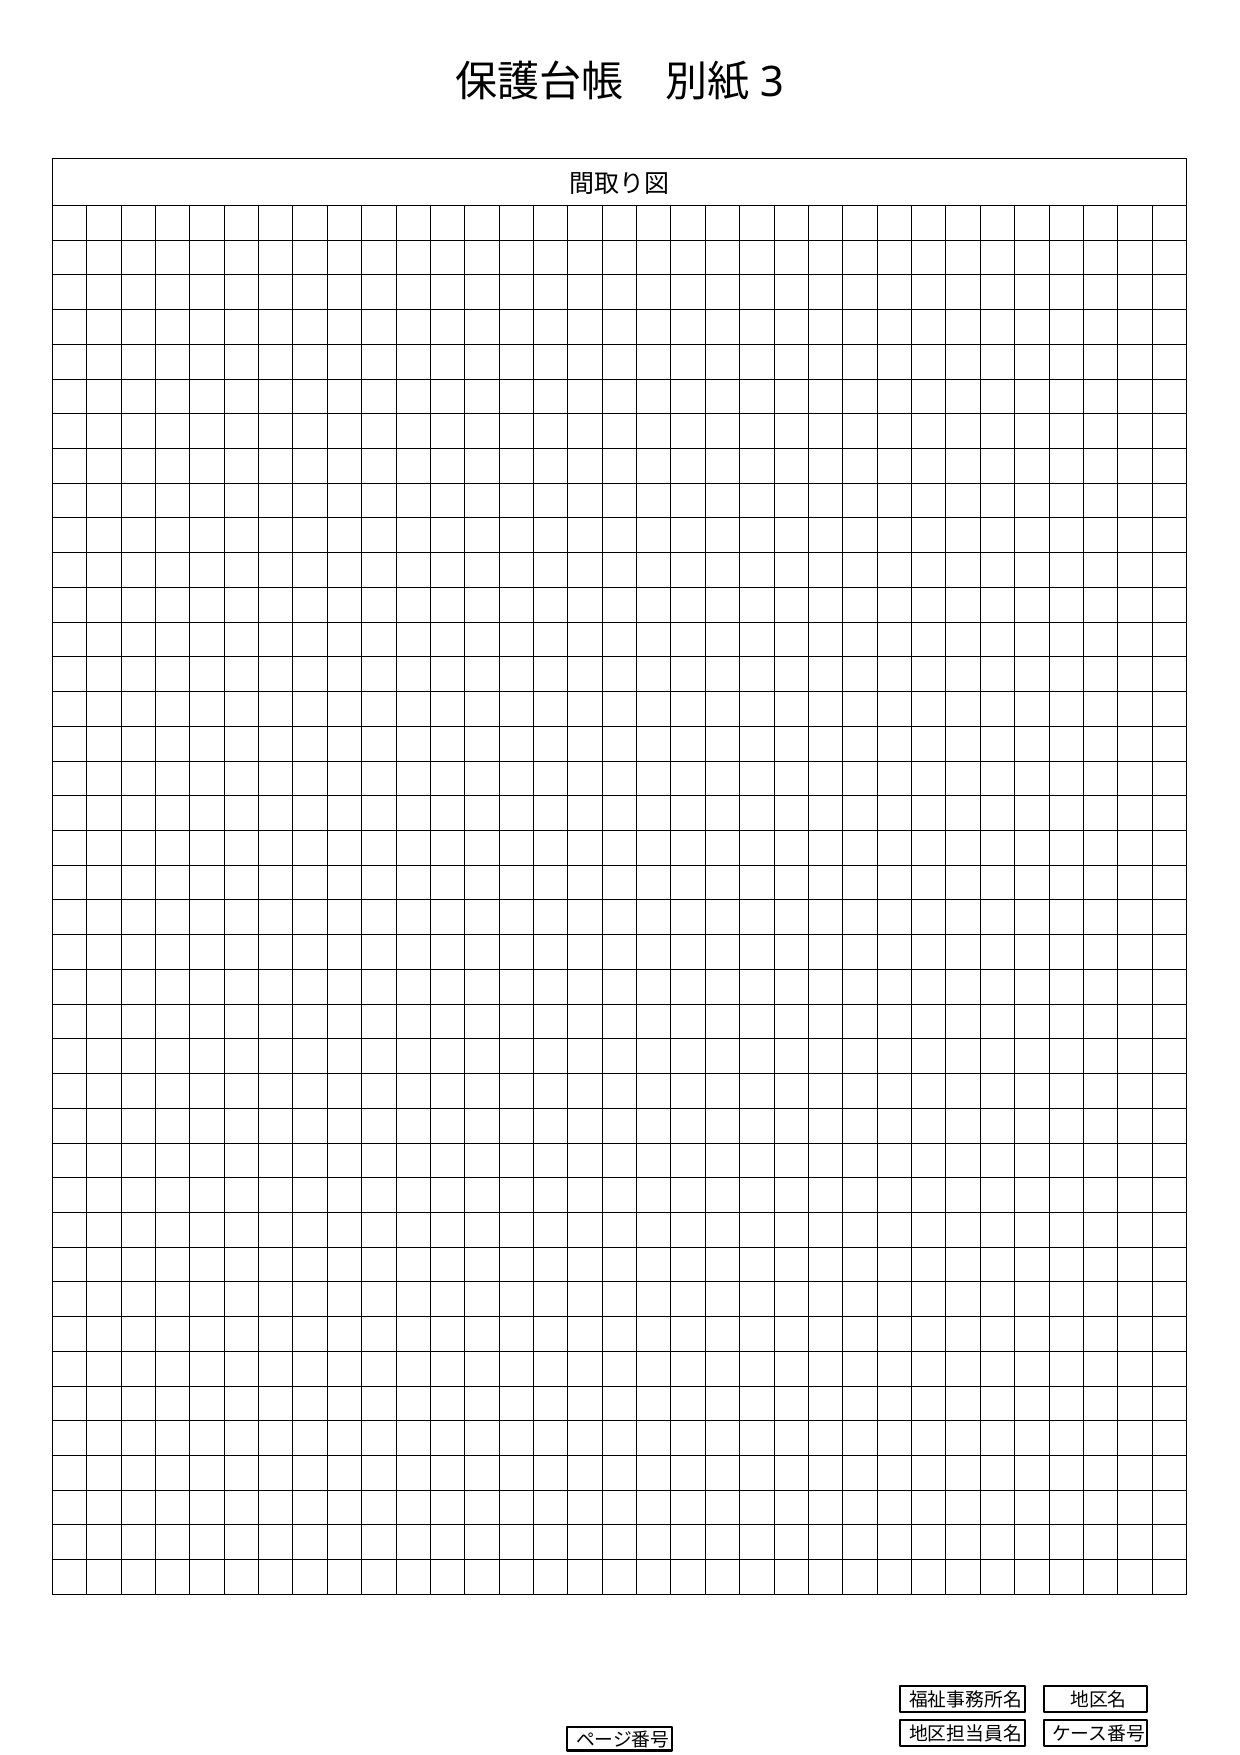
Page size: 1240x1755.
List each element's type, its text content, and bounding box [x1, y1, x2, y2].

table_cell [431, 1560, 464, 1594]
table_cell [225, 762, 258, 795]
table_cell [431, 935, 464, 969]
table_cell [603, 970, 636, 1004]
table_cell [293, 692, 327, 726]
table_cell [87, 1213, 121, 1247]
table_cell [1015, 518, 1049, 552]
table_cell [706, 345, 739, 379]
table_cell [878, 414, 911, 448]
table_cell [568, 1456, 602, 1490]
table_cell [946, 657, 980, 691]
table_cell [1015, 1213, 1049, 1247]
table_cell [1015, 588, 1049, 622]
table_cell [637, 275, 670, 309]
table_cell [809, 1421, 842, 1455]
table_cell [1050, 484, 1083, 517]
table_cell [1084, 1248, 1117, 1281]
table_cell [568, 275, 602, 309]
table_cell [190, 970, 224, 1004]
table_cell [637, 970, 670, 1004]
table_cell [706, 796, 739, 830]
table_cell [775, 553, 808, 587]
table_cell [946, 275, 980, 309]
table_cell [981, 657, 1014, 691]
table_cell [259, 1317, 292, 1351]
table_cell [259, 1456, 292, 1490]
table_cell [87, 762, 121, 795]
table_cell [1084, 588, 1117, 622]
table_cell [293, 1039, 327, 1073]
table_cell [122, 1074, 155, 1108]
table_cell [362, 1178, 396, 1212]
table_cell [53, 553, 86, 587]
table_cell [122, 484, 155, 517]
table_cell [603, 380, 636, 413]
table_cell [534, 449, 567, 483]
table_cell [946, 623, 980, 656]
table_cell [637, 692, 670, 726]
table_cell [87, 588, 121, 622]
table_cell [465, 206, 499, 240]
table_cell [534, 1491, 567, 1524]
table_cell [465, 692, 499, 726]
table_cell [328, 1525, 361, 1559]
table_cell [809, 241, 842, 274]
table_cell [568, 310, 602, 344]
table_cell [1153, 1005, 1186, 1038]
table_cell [843, 1144, 877, 1177]
table_cell [1084, 275, 1117, 309]
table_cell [259, 1213, 292, 1247]
table_cell [53, 727, 86, 761]
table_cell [637, 1387, 670, 1420]
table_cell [225, 1144, 258, 1177]
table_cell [431, 1005, 464, 1038]
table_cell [156, 1456, 189, 1490]
table_cell [637, 380, 670, 413]
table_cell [122, 1456, 155, 1490]
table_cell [1118, 831, 1152, 865]
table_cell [328, 1352, 361, 1386]
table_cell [981, 1039, 1014, 1073]
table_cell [1153, 1387, 1186, 1420]
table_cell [775, 866, 808, 899]
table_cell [843, 1456, 877, 1490]
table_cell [259, 1144, 292, 1177]
table_cell [671, 484, 705, 517]
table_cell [603, 1144, 636, 1177]
table_cell [362, 310, 396, 344]
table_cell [740, 1317, 774, 1351]
table_cell [431, 414, 464, 448]
table_cell [775, 484, 808, 517]
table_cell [1153, 1525, 1186, 1559]
table_cell [465, 518, 499, 552]
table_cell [397, 1387, 430, 1420]
table_cell [156, 414, 189, 448]
table_cell [1153, 414, 1186, 448]
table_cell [1050, 866, 1083, 899]
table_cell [122, 866, 155, 899]
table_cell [706, 1109, 739, 1143]
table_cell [534, 1387, 567, 1420]
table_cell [740, 1421, 774, 1455]
table_cell [981, 762, 1014, 795]
table_cell [568, 345, 602, 379]
table_cell [775, 345, 808, 379]
table_cell [706, 241, 739, 274]
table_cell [397, 1005, 430, 1038]
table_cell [775, 970, 808, 1004]
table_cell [775, 1317, 808, 1351]
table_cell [1050, 831, 1083, 865]
table_cell [912, 831, 945, 865]
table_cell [534, 1178, 567, 1212]
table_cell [534, 1039, 567, 1073]
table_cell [809, 900, 842, 934]
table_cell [156, 1109, 189, 1143]
table_cell [740, 414, 774, 448]
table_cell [740, 1039, 774, 1073]
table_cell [397, 1456, 430, 1490]
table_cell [1015, 1317, 1049, 1351]
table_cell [465, 1039, 499, 1073]
table_cell [293, 762, 327, 795]
table_cell [53, 449, 86, 483]
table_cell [534, 1282, 567, 1316]
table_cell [603, 1282, 636, 1316]
table_cell [431, 518, 464, 552]
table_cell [568, 935, 602, 969]
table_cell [1153, 1248, 1186, 1281]
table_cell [568, 1178, 602, 1212]
table_cell [534, 692, 567, 726]
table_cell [637, 1248, 670, 1281]
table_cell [809, 1491, 842, 1524]
table_cell [362, 553, 396, 587]
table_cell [1118, 1352, 1152, 1386]
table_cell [293, 1074, 327, 1108]
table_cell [431, 1456, 464, 1490]
table_cell [1118, 310, 1152, 344]
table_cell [1118, 1005, 1152, 1038]
table_cell [843, 588, 877, 622]
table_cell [775, 900, 808, 934]
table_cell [706, 1282, 739, 1316]
table_cell [1050, 310, 1083, 344]
table_cell [362, 692, 396, 726]
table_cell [259, 1352, 292, 1386]
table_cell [568, 1005, 602, 1038]
table_cell [878, 692, 911, 726]
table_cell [946, 1491, 980, 1524]
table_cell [190, 1005, 224, 1038]
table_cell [465, 1525, 499, 1559]
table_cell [809, 1178, 842, 1212]
table_cell [53, 241, 86, 274]
table_cell [87, 380, 121, 413]
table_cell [603, 1525, 636, 1559]
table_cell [1084, 1178, 1117, 1212]
table_cell [671, 310, 705, 344]
table_cell [1050, 796, 1083, 830]
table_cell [53, 1039, 86, 1073]
table_cell [362, 380, 396, 413]
table_cell [431, 241, 464, 274]
table_cell [740, 310, 774, 344]
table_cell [465, 1282, 499, 1316]
table_cell [1153, 345, 1186, 379]
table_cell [1084, 1144, 1117, 1177]
table_cell [156, 241, 189, 274]
table_cell [397, 380, 430, 413]
table_cell [775, 206, 808, 240]
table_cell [843, 970, 877, 1004]
table_cell [259, 310, 292, 344]
table_cell [431, 345, 464, 379]
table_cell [1084, 1421, 1117, 1455]
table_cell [431, 1491, 464, 1524]
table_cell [465, 1005, 499, 1038]
table_cell [637, 657, 670, 691]
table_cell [431, 1074, 464, 1108]
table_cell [637, 1005, 670, 1038]
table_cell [534, 1109, 567, 1143]
table_cell [912, 727, 945, 761]
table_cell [740, 1525, 774, 1559]
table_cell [809, 1282, 842, 1316]
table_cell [568, 1560, 602, 1594]
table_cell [1050, 1039, 1083, 1073]
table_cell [568, 900, 602, 934]
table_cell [568, 1421, 602, 1455]
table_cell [946, 1282, 980, 1316]
table_cell [190, 518, 224, 552]
table_cell [568, 692, 602, 726]
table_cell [225, 970, 258, 1004]
table_cell [500, 518, 533, 552]
table_cell [259, 762, 292, 795]
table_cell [362, 1525, 396, 1559]
table_cell [1015, 380, 1049, 413]
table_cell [293, 970, 327, 1004]
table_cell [156, 1421, 189, 1455]
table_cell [122, 1317, 155, 1351]
table_cell [122, 275, 155, 309]
table_cell [293, 588, 327, 622]
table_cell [740, 1387, 774, 1420]
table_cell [1153, 1456, 1186, 1490]
table_cell [671, 206, 705, 240]
table_cell [500, 588, 533, 622]
table_cell [1050, 380, 1083, 413]
table_cell [637, 553, 670, 587]
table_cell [397, 1525, 430, 1559]
table_cell [225, 623, 258, 656]
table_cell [362, 1109, 396, 1143]
table_cell [740, 345, 774, 379]
table_cell [912, 275, 945, 309]
table_cell [740, 553, 774, 587]
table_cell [809, 1213, 842, 1247]
table_cell [603, 762, 636, 795]
table_cell [397, 692, 430, 726]
table_cell [293, 657, 327, 691]
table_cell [87, 1560, 121, 1594]
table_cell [878, 866, 911, 899]
table_cell [328, 275, 361, 309]
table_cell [225, 1317, 258, 1351]
table_cell [259, 796, 292, 830]
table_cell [190, 1525, 224, 1559]
table_cell [809, 692, 842, 726]
table_cell [156, 657, 189, 691]
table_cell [740, 1282, 774, 1316]
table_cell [637, 1213, 670, 1247]
table_cell [259, 831, 292, 865]
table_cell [706, 1178, 739, 1212]
table_cell [259, 345, 292, 379]
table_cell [946, 1248, 980, 1281]
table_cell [190, 1421, 224, 1455]
table_cell [809, 657, 842, 691]
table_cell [225, 1005, 258, 1038]
table_cell [1153, 553, 1186, 587]
table_cell [706, 206, 739, 240]
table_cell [1153, 1317, 1186, 1351]
table_cell [1084, 762, 1117, 795]
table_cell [431, 1421, 464, 1455]
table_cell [1118, 935, 1152, 969]
table_cell [190, 380, 224, 413]
table_cell [568, 449, 602, 483]
table_cell [534, 657, 567, 691]
table_cell [809, 553, 842, 587]
table_cell [740, 657, 774, 691]
table_cell [1084, 345, 1117, 379]
table_cell [671, 657, 705, 691]
table_cell [809, 449, 842, 483]
table_cell [1084, 414, 1117, 448]
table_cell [843, 1421, 877, 1455]
table_cell [534, 206, 567, 240]
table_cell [740, 1456, 774, 1490]
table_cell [1050, 1005, 1083, 1038]
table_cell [87, 1317, 121, 1351]
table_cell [843, 1178, 877, 1212]
table_cell [912, 762, 945, 795]
table_cell [190, 727, 224, 761]
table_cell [156, 1525, 189, 1559]
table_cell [534, 1525, 567, 1559]
table_cell [671, 275, 705, 309]
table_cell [671, 1421, 705, 1455]
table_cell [293, 1317, 327, 1351]
table_cell [809, 762, 842, 795]
table_cell [397, 484, 430, 517]
table_cell [671, 449, 705, 483]
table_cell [500, 1178, 533, 1212]
table_cell [878, 831, 911, 865]
table_cell [328, 692, 361, 726]
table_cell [259, 1421, 292, 1455]
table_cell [603, 1039, 636, 1073]
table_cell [465, 935, 499, 969]
table_cell [465, 275, 499, 309]
table_cell [946, 345, 980, 379]
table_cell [328, 900, 361, 934]
table_cell [843, 727, 877, 761]
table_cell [843, 900, 877, 934]
table_cell [878, 553, 911, 587]
table_cell [706, 588, 739, 622]
table_cell [637, 345, 670, 379]
table_cell [431, 310, 464, 344]
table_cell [1084, 1491, 1117, 1524]
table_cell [293, 866, 327, 899]
table_cell [809, 310, 842, 344]
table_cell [225, 1213, 258, 1247]
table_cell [912, 1282, 945, 1316]
table_cell [671, 692, 705, 726]
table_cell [259, 1525, 292, 1559]
table_cell [671, 414, 705, 448]
table_cell [981, 241, 1014, 274]
table_cell [809, 275, 842, 309]
table_cell [740, 623, 774, 656]
table_cell [740, 518, 774, 552]
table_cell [671, 1560, 705, 1594]
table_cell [156, 1317, 189, 1351]
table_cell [122, 1282, 155, 1316]
table_cell [431, 727, 464, 761]
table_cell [362, 1282, 396, 1316]
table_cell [500, 1248, 533, 1281]
table_cell [1153, 657, 1186, 691]
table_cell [293, 1560, 327, 1594]
table_cell [1118, 727, 1152, 761]
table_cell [53, 1109, 86, 1143]
table_cell [775, 275, 808, 309]
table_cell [843, 1039, 877, 1073]
table_cell [946, 553, 980, 587]
table_cell [225, 796, 258, 830]
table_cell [53, 1178, 86, 1212]
table_cell [706, 762, 739, 795]
table_cell [259, 206, 292, 240]
table_cell [87, 657, 121, 691]
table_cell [500, 1352, 533, 1386]
table_cell [465, 727, 499, 761]
table_cell [53, 310, 86, 344]
table_cell [1118, 518, 1152, 552]
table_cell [912, 1005, 945, 1038]
table_cell [225, 380, 258, 413]
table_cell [946, 866, 980, 899]
table_cell [912, 623, 945, 656]
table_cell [225, 1039, 258, 1073]
table_cell [671, 345, 705, 379]
table_cell [465, 657, 499, 691]
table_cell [122, 900, 155, 934]
table_cell [397, 518, 430, 552]
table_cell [225, 1421, 258, 1455]
table_cell [122, 449, 155, 483]
table_cell [534, 553, 567, 587]
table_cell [431, 866, 464, 899]
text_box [66, 47, 1174, 113]
table_cell [500, 484, 533, 517]
table_cell [156, 206, 189, 240]
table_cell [465, 1387, 499, 1420]
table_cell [53, 1387, 86, 1420]
table_cell [397, 831, 430, 865]
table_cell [637, 1144, 670, 1177]
table_cell [87, 241, 121, 274]
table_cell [1084, 1560, 1117, 1594]
table_cell [1084, 518, 1117, 552]
table_cell [293, 727, 327, 761]
table_cell [328, 588, 361, 622]
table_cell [87, 1387, 121, 1420]
table_cell [1118, 275, 1152, 309]
table_cell [637, 623, 670, 656]
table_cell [603, 1387, 636, 1420]
table_cell [1050, 241, 1083, 274]
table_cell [946, 1144, 980, 1177]
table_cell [981, 1248, 1014, 1281]
table_cell [878, 657, 911, 691]
table_cell [637, 831, 670, 865]
table_cell [362, 518, 396, 552]
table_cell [328, 1213, 361, 1247]
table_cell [1015, 935, 1049, 969]
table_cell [912, 1491, 945, 1524]
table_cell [225, 1491, 258, 1524]
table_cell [225, 1178, 258, 1212]
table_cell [706, 866, 739, 899]
table_cell [397, 275, 430, 309]
table_cell [1153, 727, 1186, 761]
table_cell [1118, 588, 1152, 622]
table_cell [775, 762, 808, 795]
table_cell [328, 310, 361, 344]
table_cell [156, 762, 189, 795]
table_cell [775, 1109, 808, 1143]
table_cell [981, 1387, 1014, 1420]
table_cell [465, 1178, 499, 1212]
table_cell [1084, 241, 1117, 274]
table_cell [946, 831, 980, 865]
table_cell [568, 727, 602, 761]
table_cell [1050, 1178, 1083, 1212]
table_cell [328, 1178, 361, 1212]
table_cell [431, 449, 464, 483]
table_cell [637, 414, 670, 448]
table_cell [362, 449, 396, 483]
table_cell [156, 518, 189, 552]
table_cell [122, 623, 155, 656]
table_cell [1153, 623, 1186, 656]
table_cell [397, 1178, 430, 1212]
table_cell [362, 206, 396, 240]
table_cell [671, 1005, 705, 1038]
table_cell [293, 1352, 327, 1386]
table_cell [740, 275, 774, 309]
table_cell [156, 1248, 189, 1281]
table_cell [637, 796, 670, 830]
table_cell [500, 623, 533, 656]
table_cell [1050, 1248, 1083, 1281]
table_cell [465, 1317, 499, 1351]
table_cell [225, 310, 258, 344]
table_cell [431, 831, 464, 865]
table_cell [1050, 1109, 1083, 1143]
table_cell [843, 831, 877, 865]
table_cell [293, 1525, 327, 1559]
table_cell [156, 900, 189, 934]
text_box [898, 1718, 1027, 1748]
table_cell [946, 518, 980, 552]
table_cell [878, 206, 911, 240]
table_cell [775, 1178, 808, 1212]
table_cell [843, 1525, 877, 1559]
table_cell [603, 1074, 636, 1108]
table_cell [1015, 449, 1049, 483]
table_cell [1015, 692, 1049, 726]
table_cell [809, 1005, 842, 1038]
table_cell [190, 449, 224, 483]
table_cell [53, 414, 86, 448]
table_cell [328, 518, 361, 552]
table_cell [1153, 1491, 1186, 1524]
table_cell [878, 310, 911, 344]
table_cell [328, 380, 361, 413]
table_cell [1118, 692, 1152, 726]
table_cell [878, 796, 911, 830]
table_cell [1118, 657, 1152, 691]
table_cell [568, 414, 602, 448]
table_cell [603, 657, 636, 691]
table_cell [706, 310, 739, 344]
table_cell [190, 1282, 224, 1316]
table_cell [293, 1178, 327, 1212]
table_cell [122, 1352, 155, 1386]
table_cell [328, 1109, 361, 1143]
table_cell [912, 1144, 945, 1177]
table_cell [706, 1352, 739, 1386]
table_cell [1118, 414, 1152, 448]
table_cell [878, 970, 911, 1004]
table_cell [87, 623, 121, 656]
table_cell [397, 970, 430, 1004]
table_cell [362, 345, 396, 379]
table_cell [259, 553, 292, 587]
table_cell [500, 1317, 533, 1351]
table_cell [465, 553, 499, 587]
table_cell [1015, 1560, 1049, 1594]
table_cell [328, 241, 361, 274]
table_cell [53, 1282, 86, 1316]
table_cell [1118, 866, 1152, 899]
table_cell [397, 866, 430, 899]
table_cell [431, 623, 464, 656]
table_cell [328, 1317, 361, 1351]
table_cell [981, 1421, 1014, 1455]
table_cell [1050, 553, 1083, 587]
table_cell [362, 1317, 396, 1351]
table_cell [1153, 275, 1186, 309]
table_cell [431, 588, 464, 622]
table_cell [362, 1074, 396, 1108]
table_cell [1050, 275, 1083, 309]
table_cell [53, 1491, 86, 1524]
table_cell [87, 310, 121, 344]
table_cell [946, 1352, 980, 1386]
table_cell [87, 275, 121, 309]
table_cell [603, 1317, 636, 1351]
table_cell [878, 1248, 911, 1281]
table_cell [465, 1074, 499, 1108]
table_cell [397, 553, 430, 587]
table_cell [912, 970, 945, 1004]
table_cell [534, 970, 567, 1004]
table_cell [946, 1525, 980, 1559]
table_cell [912, 657, 945, 691]
table_cell [568, 831, 602, 865]
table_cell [259, 1074, 292, 1108]
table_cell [568, 1525, 602, 1559]
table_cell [190, 935, 224, 969]
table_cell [259, 935, 292, 969]
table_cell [53, 1317, 86, 1351]
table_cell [568, 1248, 602, 1281]
table_cell [740, 484, 774, 517]
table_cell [775, 1491, 808, 1524]
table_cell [362, 1039, 396, 1073]
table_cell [912, 1178, 945, 1212]
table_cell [53, 1560, 86, 1594]
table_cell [293, 935, 327, 969]
table_cell [397, 796, 430, 830]
table_cell [293, 380, 327, 413]
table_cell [1084, 1352, 1117, 1386]
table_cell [87, 970, 121, 1004]
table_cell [706, 1456, 739, 1490]
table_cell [603, 1421, 636, 1455]
table_cell [397, 762, 430, 795]
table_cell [671, 1178, 705, 1212]
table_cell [431, 1213, 464, 1247]
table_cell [362, 1491, 396, 1524]
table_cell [362, 935, 396, 969]
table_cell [1153, 1421, 1186, 1455]
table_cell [431, 1282, 464, 1316]
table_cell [809, 1109, 842, 1143]
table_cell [775, 1282, 808, 1316]
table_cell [190, 1039, 224, 1073]
table_cell [156, 796, 189, 830]
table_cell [671, 866, 705, 899]
table_cell [1084, 692, 1117, 726]
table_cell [568, 1039, 602, 1073]
table_cell [912, 241, 945, 274]
table_cell [397, 657, 430, 691]
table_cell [775, 1074, 808, 1108]
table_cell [981, 1282, 1014, 1316]
table_cell [637, 518, 670, 552]
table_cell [397, 1421, 430, 1455]
table_cell [912, 206, 945, 240]
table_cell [122, 1491, 155, 1524]
table_cell [122, 796, 155, 830]
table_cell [878, 900, 911, 934]
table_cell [87, 1248, 121, 1281]
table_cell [1015, 1352, 1049, 1386]
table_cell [293, 1387, 327, 1420]
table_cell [775, 1213, 808, 1247]
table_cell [809, 1074, 842, 1108]
table_cell [500, 275, 533, 309]
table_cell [328, 1421, 361, 1455]
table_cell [1153, 900, 1186, 934]
table_cell [843, 449, 877, 483]
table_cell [293, 1491, 327, 1524]
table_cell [431, 1144, 464, 1177]
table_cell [431, 900, 464, 934]
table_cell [1050, 1213, 1083, 1247]
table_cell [1015, 1491, 1049, 1524]
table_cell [53, 1352, 86, 1386]
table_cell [568, 866, 602, 899]
table_cell [225, 727, 258, 761]
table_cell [706, 900, 739, 934]
table_cell [843, 518, 877, 552]
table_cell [53, 1074, 86, 1108]
table_cell [1050, 588, 1083, 622]
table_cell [534, 1144, 567, 1177]
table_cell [912, 1352, 945, 1386]
table_cell [1050, 518, 1083, 552]
table_cell [122, 206, 155, 240]
table_cell [946, 414, 980, 448]
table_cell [328, 1144, 361, 1177]
table_cell [740, 449, 774, 483]
table_cell [843, 380, 877, 413]
table_cell [946, 206, 980, 240]
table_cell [706, 935, 739, 969]
table_cell [1050, 206, 1083, 240]
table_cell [259, 1282, 292, 1316]
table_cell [431, 1178, 464, 1212]
table_cell [981, 553, 1014, 587]
table_cell [259, 727, 292, 761]
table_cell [465, 970, 499, 1004]
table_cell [500, 1005, 533, 1038]
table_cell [328, 1074, 361, 1108]
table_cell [362, 900, 396, 934]
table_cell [1050, 1317, 1083, 1351]
table_cell [431, 762, 464, 795]
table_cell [87, 1074, 121, 1108]
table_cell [568, 1109, 602, 1143]
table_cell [397, 1317, 430, 1351]
table_cell [328, 623, 361, 656]
table_cell [259, 380, 292, 413]
table_cell [1153, 380, 1186, 413]
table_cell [878, 1421, 911, 1455]
table_cell [431, 484, 464, 517]
table_cell [465, 241, 499, 274]
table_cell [1153, 831, 1186, 865]
table_cell [156, 623, 189, 656]
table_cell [53, 1144, 86, 1177]
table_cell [534, 1352, 567, 1386]
table_cell [500, 727, 533, 761]
table_cell [671, 796, 705, 830]
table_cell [156, 935, 189, 969]
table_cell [809, 1144, 842, 1177]
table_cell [706, 1387, 739, 1420]
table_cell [397, 1248, 430, 1281]
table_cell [671, 1317, 705, 1351]
table_cell [637, 310, 670, 344]
table_cell [1153, 796, 1186, 830]
table_cell [775, 518, 808, 552]
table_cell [946, 900, 980, 934]
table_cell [1015, 1178, 1049, 1212]
table_cell [1118, 345, 1152, 379]
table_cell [912, 1074, 945, 1108]
table_cell [156, 831, 189, 865]
table_cell [878, 727, 911, 761]
table_cell [981, 588, 1014, 622]
table_cell [122, 414, 155, 448]
table_cell [775, 414, 808, 448]
table_cell [671, 553, 705, 587]
table_cell [740, 727, 774, 761]
table_cell [603, 414, 636, 448]
table_cell [225, 414, 258, 448]
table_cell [1118, 1109, 1152, 1143]
table_cell [1153, 588, 1186, 622]
table_cell [293, 275, 327, 309]
table_cell [1015, 345, 1049, 379]
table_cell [53, 1525, 86, 1559]
table_cell [225, 241, 258, 274]
table_cell [1084, 657, 1117, 691]
table_cell [328, 449, 361, 483]
table_cell [1015, 275, 1049, 309]
table_cell [1015, 241, 1049, 274]
table_cell [568, 241, 602, 274]
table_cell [500, 900, 533, 934]
table_cell [122, 831, 155, 865]
table_cell [431, 657, 464, 691]
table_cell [981, 1213, 1014, 1247]
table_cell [843, 1005, 877, 1038]
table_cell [809, 1039, 842, 1073]
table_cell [706, 970, 739, 1004]
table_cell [568, 1213, 602, 1247]
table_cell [53, 1248, 86, 1281]
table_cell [190, 1109, 224, 1143]
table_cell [1153, 1213, 1186, 1247]
table_cell [534, 310, 567, 344]
table_cell [1050, 657, 1083, 691]
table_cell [1084, 1039, 1117, 1073]
table_cell [1153, 241, 1186, 274]
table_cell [568, 1144, 602, 1177]
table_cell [809, 1560, 842, 1594]
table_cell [912, 1421, 945, 1455]
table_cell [328, 1560, 361, 1594]
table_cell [740, 1491, 774, 1524]
table_cell [500, 206, 533, 240]
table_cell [534, 1317, 567, 1351]
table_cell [1050, 935, 1083, 969]
table_cell [1084, 484, 1117, 517]
table_cell [1118, 762, 1152, 795]
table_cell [878, 1074, 911, 1108]
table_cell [1153, 866, 1186, 899]
table_cell [225, 484, 258, 517]
table_cell [637, 206, 670, 240]
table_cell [328, 1005, 361, 1038]
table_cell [1153, 1109, 1186, 1143]
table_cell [1050, 1491, 1083, 1524]
table_cell [500, 345, 533, 379]
table_cell [190, 831, 224, 865]
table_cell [122, 1039, 155, 1073]
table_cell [706, 1491, 739, 1524]
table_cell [1050, 1074, 1083, 1108]
table_cell [156, 692, 189, 726]
table_cell [1153, 484, 1186, 517]
table_cell [122, 657, 155, 691]
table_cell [637, 1456, 670, 1490]
table_cell [190, 345, 224, 379]
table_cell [500, 1144, 533, 1177]
table_cell [328, 762, 361, 795]
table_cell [706, 1525, 739, 1559]
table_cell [1118, 1178, 1152, 1212]
table_cell [534, 518, 567, 552]
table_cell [293, 1213, 327, 1247]
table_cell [981, 1074, 1014, 1108]
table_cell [671, 1282, 705, 1316]
table_cell [671, 623, 705, 656]
table_cell [981, 449, 1014, 483]
table_cell [775, 310, 808, 344]
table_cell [534, 935, 567, 969]
table_cell [912, 692, 945, 726]
table_cell [809, 727, 842, 761]
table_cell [1050, 970, 1083, 1004]
table_cell [1153, 692, 1186, 726]
table_cell [706, 831, 739, 865]
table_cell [190, 1248, 224, 1281]
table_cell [912, 1560, 945, 1594]
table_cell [671, 1456, 705, 1490]
table_cell [259, 449, 292, 483]
table_cell [122, 345, 155, 379]
table_cell [706, 623, 739, 656]
table_cell [1015, 727, 1049, 761]
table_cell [603, 1213, 636, 1247]
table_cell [946, 935, 980, 969]
table_cell [706, 553, 739, 587]
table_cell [878, 1178, 911, 1212]
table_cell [1084, 1109, 1117, 1143]
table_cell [500, 1560, 533, 1594]
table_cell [87, 1144, 121, 1177]
table_cell [775, 623, 808, 656]
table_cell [500, 1421, 533, 1455]
table_cell [809, 518, 842, 552]
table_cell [740, 1560, 774, 1594]
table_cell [122, 1178, 155, 1212]
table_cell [293, 1109, 327, 1143]
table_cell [637, 1039, 670, 1073]
table_cell [603, 484, 636, 517]
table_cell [259, 1491, 292, 1524]
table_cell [1050, 1525, 1083, 1559]
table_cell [603, 900, 636, 934]
table_cell [568, 588, 602, 622]
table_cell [1084, 1456, 1117, 1490]
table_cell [843, 1109, 877, 1143]
table_cell [293, 414, 327, 448]
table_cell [568, 1282, 602, 1316]
table_cell [190, 484, 224, 517]
table_cell [809, 414, 842, 448]
table_cell [1084, 310, 1117, 344]
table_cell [156, 1005, 189, 1038]
table_cell [500, 414, 533, 448]
table_cell [843, 692, 877, 726]
table_cell [843, 310, 877, 344]
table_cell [671, 1352, 705, 1386]
table_cell [1118, 796, 1152, 830]
table_cell [603, 692, 636, 726]
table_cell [259, 1109, 292, 1143]
table_cell [637, 484, 670, 517]
table_cell [981, 692, 1014, 726]
table_cell [981, 380, 1014, 413]
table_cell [122, 1525, 155, 1559]
table_cell [431, 206, 464, 240]
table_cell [912, 1317, 945, 1351]
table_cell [87, 1421, 121, 1455]
table_cell [1084, 553, 1117, 587]
table_cell [1050, 762, 1083, 795]
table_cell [878, 1109, 911, 1143]
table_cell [534, 900, 567, 934]
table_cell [362, 1560, 396, 1594]
table_cell [225, 657, 258, 691]
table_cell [1050, 1282, 1083, 1316]
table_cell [53, 1005, 86, 1038]
table_cell [843, 414, 877, 448]
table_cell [1153, 1039, 1186, 1073]
table_cell [293, 553, 327, 587]
table_cell [1153, 762, 1186, 795]
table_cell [946, 970, 980, 1004]
table_cell [637, 727, 670, 761]
table_cell [397, 414, 430, 448]
table_cell [293, 241, 327, 274]
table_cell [87, 1282, 121, 1316]
table_cell [225, 518, 258, 552]
table_cell [706, 484, 739, 517]
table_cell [775, 1005, 808, 1038]
table_cell [775, 831, 808, 865]
table_cell [328, 414, 361, 448]
table_cell [259, 414, 292, 448]
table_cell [1050, 1387, 1083, 1420]
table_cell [603, 1109, 636, 1143]
table_cell [156, 484, 189, 517]
table_cell [190, 241, 224, 274]
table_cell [225, 1109, 258, 1143]
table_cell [500, 1213, 533, 1247]
table_cell [534, 414, 567, 448]
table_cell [603, 1178, 636, 1212]
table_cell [328, 1387, 361, 1420]
table_cell [328, 727, 361, 761]
table_cell [706, 692, 739, 726]
table_cell [981, 727, 1014, 761]
table_cell [843, 553, 877, 587]
table_cell [362, 762, 396, 795]
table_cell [1084, 900, 1117, 934]
table_cell [1084, 623, 1117, 656]
table_cell [981, 831, 1014, 865]
table_cell [122, 762, 155, 795]
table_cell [740, 1178, 774, 1212]
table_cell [981, 1317, 1014, 1351]
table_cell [809, 1456, 842, 1490]
table_cell [53, 484, 86, 517]
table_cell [946, 1560, 980, 1594]
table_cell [1153, 1282, 1186, 1316]
table_cell [843, 762, 877, 795]
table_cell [637, 1109, 670, 1143]
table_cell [190, 1387, 224, 1420]
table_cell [843, 1560, 877, 1594]
table_cell [671, 518, 705, 552]
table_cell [946, 1213, 980, 1247]
table_cell [946, 310, 980, 344]
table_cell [878, 1560, 911, 1594]
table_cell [53, 1456, 86, 1490]
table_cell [1118, 1039, 1152, 1073]
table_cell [706, 1421, 739, 1455]
table_cell [740, 692, 774, 726]
table_cell [500, 692, 533, 726]
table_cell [431, 1525, 464, 1559]
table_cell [740, 1005, 774, 1038]
table_cell [1015, 623, 1049, 656]
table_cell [431, 1387, 464, 1420]
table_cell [637, 1282, 670, 1316]
table_cell [259, 623, 292, 656]
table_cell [397, 1491, 430, 1524]
table_cell [706, 380, 739, 413]
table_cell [431, 1109, 464, 1143]
table_cell [1118, 449, 1152, 483]
table_cell [1015, 796, 1049, 830]
table_cell [225, 275, 258, 309]
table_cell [809, 1352, 842, 1386]
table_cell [190, 1213, 224, 1247]
table_cell [568, 762, 602, 795]
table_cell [1015, 1525, 1049, 1559]
table_cell [190, 623, 224, 656]
table_cell [534, 345, 567, 379]
table_cell [946, 727, 980, 761]
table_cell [671, 1213, 705, 1247]
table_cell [878, 1282, 911, 1316]
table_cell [1153, 1144, 1186, 1177]
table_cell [1015, 1456, 1049, 1490]
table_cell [843, 1352, 877, 1386]
table_cell [878, 275, 911, 309]
table_cell [122, 692, 155, 726]
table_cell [637, 935, 670, 969]
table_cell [843, 866, 877, 899]
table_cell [981, 1352, 1014, 1386]
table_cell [912, 866, 945, 899]
table_cell [122, 727, 155, 761]
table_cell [1015, 1248, 1049, 1281]
table_cell [53, 623, 86, 656]
table_cell [912, 484, 945, 517]
table_cell [775, 692, 808, 726]
table_cell [1015, 762, 1049, 795]
table_cell [706, 727, 739, 761]
table_cell [465, 623, 499, 656]
table_cell [568, 484, 602, 517]
table_cell [53, 380, 86, 413]
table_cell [843, 1282, 877, 1316]
table_cell [156, 588, 189, 622]
table_cell [946, 484, 980, 517]
table_cell [946, 449, 980, 483]
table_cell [293, 900, 327, 934]
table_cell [637, 1317, 670, 1351]
table_cell [843, 657, 877, 691]
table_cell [946, 1005, 980, 1038]
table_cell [53, 970, 86, 1004]
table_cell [1015, 866, 1049, 899]
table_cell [1118, 900, 1152, 934]
table_cell [981, 518, 1014, 552]
table_cell [740, 588, 774, 622]
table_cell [671, 900, 705, 934]
table_cell [190, 553, 224, 587]
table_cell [740, 935, 774, 969]
table_cell [568, 796, 602, 830]
table_cell [1118, 553, 1152, 587]
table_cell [809, 935, 842, 969]
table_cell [1118, 1387, 1152, 1420]
table_cell [328, 657, 361, 691]
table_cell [53, 935, 86, 969]
table_cell [293, 449, 327, 483]
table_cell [912, 900, 945, 934]
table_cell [1084, 1213, 1117, 1247]
table_cell [53, 345, 86, 379]
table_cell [534, 1074, 567, 1108]
table_cell [912, 449, 945, 483]
table_cell [156, 380, 189, 413]
table_cell [225, 553, 258, 587]
table_cell [53, 588, 86, 622]
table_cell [465, 1248, 499, 1281]
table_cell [156, 1074, 189, 1108]
table_cell [603, 623, 636, 656]
table_cell [603, 206, 636, 240]
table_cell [637, 1560, 670, 1594]
table_cell [603, 449, 636, 483]
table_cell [740, 866, 774, 899]
table_cell [809, 796, 842, 830]
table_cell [775, 1144, 808, 1177]
table_cell [328, 553, 361, 587]
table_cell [225, 935, 258, 969]
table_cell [397, 900, 430, 934]
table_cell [397, 1213, 430, 1247]
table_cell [671, 1525, 705, 1559]
table_cell [603, 831, 636, 865]
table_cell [637, 1491, 670, 1524]
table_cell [225, 1352, 258, 1386]
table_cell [87, 1352, 121, 1386]
table_cell [500, 241, 533, 274]
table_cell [156, 1352, 189, 1386]
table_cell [843, 1317, 877, 1351]
table_cell [534, 275, 567, 309]
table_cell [946, 1039, 980, 1073]
table_cell [362, 241, 396, 274]
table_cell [1050, 1560, 1083, 1594]
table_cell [500, 1039, 533, 1073]
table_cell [946, 1456, 980, 1490]
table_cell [912, 1387, 945, 1420]
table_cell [1084, 866, 1117, 899]
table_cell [53, 866, 86, 899]
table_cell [465, 1109, 499, 1143]
table_cell [568, 623, 602, 656]
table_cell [568, 1352, 602, 1386]
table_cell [534, 866, 567, 899]
table_cell [293, 831, 327, 865]
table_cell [1015, 1421, 1049, 1455]
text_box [565, 1725, 674, 1753]
table_cell [1118, 484, 1152, 517]
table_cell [671, 1387, 705, 1420]
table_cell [190, 1560, 224, 1594]
table_cell [534, 762, 567, 795]
table_cell [293, 345, 327, 379]
table_cell [190, 692, 224, 726]
table_cell [53, 518, 86, 552]
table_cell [1015, 1039, 1049, 1073]
table_cell [362, 831, 396, 865]
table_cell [1015, 1109, 1049, 1143]
table_cell [259, 518, 292, 552]
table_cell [1015, 1387, 1049, 1420]
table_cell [981, 1456, 1014, 1490]
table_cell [775, 1456, 808, 1490]
table_cell [946, 588, 980, 622]
table_cell [1015, 553, 1049, 587]
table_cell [1084, 970, 1117, 1004]
table_cell [568, 518, 602, 552]
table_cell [431, 1317, 464, 1351]
table_cell [671, 241, 705, 274]
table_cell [156, 1491, 189, 1524]
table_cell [706, 1560, 739, 1594]
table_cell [328, 970, 361, 1004]
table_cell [465, 1491, 499, 1524]
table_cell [671, 1144, 705, 1177]
table_cell [603, 518, 636, 552]
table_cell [225, 1248, 258, 1281]
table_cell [156, 1387, 189, 1420]
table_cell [534, 1248, 567, 1281]
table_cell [1084, 1074, 1117, 1108]
table_cell [637, 241, 670, 274]
table_cell [87, 692, 121, 726]
table_cell [775, 241, 808, 274]
table_cell [981, 796, 1014, 830]
table_cell [225, 588, 258, 622]
table_cell [293, 623, 327, 656]
table_cell [328, 831, 361, 865]
table_cell [156, 345, 189, 379]
table_cell [809, 206, 842, 240]
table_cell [362, 1387, 396, 1420]
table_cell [775, 1039, 808, 1073]
table_cell [87, 796, 121, 830]
table_cell [603, 727, 636, 761]
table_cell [706, 1005, 739, 1038]
table_cell [87, 345, 121, 379]
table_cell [397, 1144, 430, 1177]
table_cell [190, 900, 224, 934]
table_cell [122, 970, 155, 1004]
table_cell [465, 1352, 499, 1386]
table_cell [946, 1109, 980, 1143]
table_cell [843, 345, 877, 379]
table_cell [878, 484, 911, 517]
table_cell [946, 380, 980, 413]
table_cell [740, 1144, 774, 1177]
table_cell [328, 345, 361, 379]
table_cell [1084, 1387, 1117, 1420]
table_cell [1118, 1144, 1152, 1177]
table_cell [706, 518, 739, 552]
table_cell [431, 692, 464, 726]
table_cell [981, 275, 1014, 309]
table_cell [603, 345, 636, 379]
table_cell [740, 1074, 774, 1108]
table_cell [397, 623, 430, 656]
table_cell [259, 1248, 292, 1281]
table_cell [1084, 796, 1117, 830]
table_cell [1015, 414, 1049, 448]
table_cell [1015, 1282, 1049, 1316]
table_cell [603, 1456, 636, 1490]
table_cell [397, 1560, 430, 1594]
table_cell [1118, 1421, 1152, 1455]
table_cell [397, 241, 430, 274]
table_cell [912, 588, 945, 622]
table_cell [500, 935, 533, 969]
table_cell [1050, 1421, 1083, 1455]
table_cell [878, 1525, 911, 1559]
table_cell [534, 1005, 567, 1038]
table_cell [1118, 1213, 1152, 1247]
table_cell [637, 866, 670, 899]
table_cell [706, 275, 739, 309]
table_cell [1153, 206, 1186, 240]
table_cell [843, 1387, 877, 1420]
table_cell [328, 1491, 361, 1524]
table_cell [465, 1144, 499, 1177]
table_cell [1153, 1560, 1186, 1594]
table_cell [912, 1525, 945, 1559]
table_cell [809, 1248, 842, 1281]
table_cell [912, 414, 945, 448]
table_cell [500, 553, 533, 587]
table_cell [53, 796, 86, 830]
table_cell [259, 1039, 292, 1073]
table_cell [465, 380, 499, 413]
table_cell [431, 1352, 464, 1386]
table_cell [225, 1074, 258, 1108]
table_cell [225, 692, 258, 726]
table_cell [740, 1109, 774, 1143]
table_cell [775, 449, 808, 483]
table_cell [809, 970, 842, 1004]
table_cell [259, 1005, 292, 1038]
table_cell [87, 1525, 121, 1559]
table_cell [87, 900, 121, 934]
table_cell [878, 1317, 911, 1351]
table_cell [946, 692, 980, 726]
table_cell [1084, 380, 1117, 413]
table_cell [362, 727, 396, 761]
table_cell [981, 1144, 1014, 1177]
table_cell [259, 1387, 292, 1420]
table_cell [293, 206, 327, 240]
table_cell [1015, 1005, 1049, 1038]
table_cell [328, 866, 361, 899]
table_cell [259, 866, 292, 899]
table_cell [981, 900, 1014, 934]
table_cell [637, 900, 670, 934]
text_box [1042, 1684, 1149, 1714]
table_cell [122, 1144, 155, 1177]
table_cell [706, 1074, 739, 1108]
table_cell [1118, 623, 1152, 656]
table_cell [946, 762, 980, 795]
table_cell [225, 1560, 258, 1594]
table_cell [534, 1560, 567, 1594]
table_cell [1050, 692, 1083, 726]
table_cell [1118, 1456, 1152, 1490]
table_cell [53, 692, 86, 726]
table_cell [87, 727, 121, 761]
table_cell [190, 310, 224, 344]
table_cell [912, 553, 945, 587]
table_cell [190, 1144, 224, 1177]
table_cell [603, 796, 636, 830]
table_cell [190, 1491, 224, 1524]
table_cell [328, 484, 361, 517]
table_cell [225, 206, 258, 240]
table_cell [534, 1456, 567, 1490]
table_cell [122, 553, 155, 587]
table_cell [362, 796, 396, 830]
table_cell [706, 657, 739, 691]
table_cell [809, 623, 842, 656]
table_cell [1118, 380, 1152, 413]
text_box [898, 1684, 1027, 1714]
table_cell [87, 1178, 121, 1212]
table_cell [534, 588, 567, 622]
table_cell [878, 588, 911, 622]
table_cell [465, 449, 499, 483]
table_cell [1153, 1074, 1186, 1108]
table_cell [981, 1178, 1014, 1212]
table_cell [1084, 935, 1117, 969]
table_cell [122, 380, 155, 413]
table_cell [122, 1005, 155, 1038]
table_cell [603, 1352, 636, 1386]
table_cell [603, 1248, 636, 1281]
table_cell [981, 484, 1014, 517]
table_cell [843, 1074, 877, 1108]
table_cell [637, 449, 670, 483]
table_cell [259, 657, 292, 691]
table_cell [362, 1144, 396, 1177]
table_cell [878, 1387, 911, 1420]
table_cell [156, 310, 189, 344]
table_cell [1153, 935, 1186, 969]
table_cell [431, 970, 464, 1004]
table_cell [397, 1109, 430, 1143]
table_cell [809, 866, 842, 899]
table_cell [912, 518, 945, 552]
table_cell [397, 588, 430, 622]
table_cell [843, 623, 877, 656]
table_cell [225, 449, 258, 483]
table_cell [190, 657, 224, 691]
table_cell [1015, 484, 1049, 517]
table_cell [53, 831, 86, 865]
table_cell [87, 866, 121, 899]
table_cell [775, 1352, 808, 1386]
table_cell [190, 796, 224, 830]
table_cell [671, 970, 705, 1004]
table_cell [534, 727, 567, 761]
table_cell [534, 831, 567, 865]
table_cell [912, 1456, 945, 1490]
table_cell [1084, 727, 1117, 761]
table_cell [225, 1525, 258, 1559]
table_cell [156, 449, 189, 483]
table_cell [1050, 727, 1083, 761]
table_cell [431, 1039, 464, 1073]
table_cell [259, 900, 292, 934]
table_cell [946, 1317, 980, 1351]
table_cell [912, 345, 945, 379]
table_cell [87, 1005, 121, 1038]
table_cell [603, 935, 636, 969]
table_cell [156, 1282, 189, 1316]
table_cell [1118, 1074, 1152, 1108]
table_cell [1015, 1074, 1049, 1108]
table_cell [843, 275, 877, 309]
table_cell [878, 623, 911, 656]
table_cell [328, 1282, 361, 1316]
table_cell [362, 275, 396, 309]
table_cell [500, 657, 533, 691]
table_cell [1153, 310, 1186, 344]
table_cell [87, 1456, 121, 1490]
table_cell [1084, 449, 1117, 483]
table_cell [912, 935, 945, 969]
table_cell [156, 1213, 189, 1247]
table_cell [431, 553, 464, 587]
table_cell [878, 935, 911, 969]
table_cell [603, 1005, 636, 1038]
table_cell [465, 414, 499, 448]
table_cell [740, 1213, 774, 1247]
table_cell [156, 1039, 189, 1073]
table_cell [465, 1421, 499, 1455]
table_cell [1015, 310, 1049, 344]
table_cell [981, 1109, 1014, 1143]
table_cell [362, 414, 396, 448]
table_cell [465, 310, 499, 344]
table_cell [775, 657, 808, 691]
table_cell [568, 553, 602, 587]
table_cell [293, 796, 327, 830]
table_cell [53, 657, 86, 691]
table_cell [534, 380, 567, 413]
table_cell [259, 484, 292, 517]
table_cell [1084, 831, 1117, 865]
table_cell [740, 762, 774, 795]
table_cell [362, 866, 396, 899]
table_cell [1153, 518, 1186, 552]
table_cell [775, 1248, 808, 1281]
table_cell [259, 1178, 292, 1212]
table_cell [981, 935, 1014, 969]
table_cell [1118, 970, 1152, 1004]
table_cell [1015, 1144, 1049, 1177]
table_cell [362, 657, 396, 691]
table_cell [500, 449, 533, 483]
table_cell [878, 762, 911, 795]
table_cell [809, 484, 842, 517]
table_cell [568, 1074, 602, 1108]
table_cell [912, 1109, 945, 1143]
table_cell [946, 1074, 980, 1108]
table_cell [1015, 206, 1049, 240]
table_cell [156, 866, 189, 899]
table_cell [190, 866, 224, 899]
table_cell [87, 831, 121, 865]
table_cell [1050, 900, 1083, 934]
table_cell [843, 796, 877, 830]
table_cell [328, 1248, 361, 1281]
table_cell [843, 484, 877, 517]
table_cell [500, 866, 533, 899]
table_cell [1084, 1282, 1117, 1316]
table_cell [362, 1005, 396, 1038]
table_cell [156, 1178, 189, 1212]
table_cell [465, 484, 499, 517]
table_cell [293, 518, 327, 552]
table_cell [912, 380, 945, 413]
table_cell [190, 206, 224, 240]
table_cell [809, 380, 842, 413]
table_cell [981, 1525, 1014, 1559]
table_cell [156, 553, 189, 587]
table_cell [362, 1456, 396, 1490]
table_cell [259, 692, 292, 726]
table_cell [87, 935, 121, 969]
table_cell [981, 414, 1014, 448]
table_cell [122, 1248, 155, 1281]
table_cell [53, 1213, 86, 1247]
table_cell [740, 900, 774, 934]
table_cell [946, 241, 980, 274]
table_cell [465, 1560, 499, 1594]
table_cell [1015, 900, 1049, 934]
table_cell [671, 1109, 705, 1143]
table_cell [1015, 831, 1049, 865]
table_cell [637, 1178, 670, 1212]
table_cell [775, 380, 808, 413]
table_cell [225, 1387, 258, 1420]
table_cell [156, 970, 189, 1004]
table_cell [293, 1248, 327, 1281]
table_cell [190, 414, 224, 448]
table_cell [981, 970, 1014, 1004]
table_cell [671, 727, 705, 761]
table_cell [534, 241, 567, 274]
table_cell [190, 1352, 224, 1386]
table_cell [1153, 1178, 1186, 1212]
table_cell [397, 935, 430, 969]
table_cell [568, 657, 602, 691]
table_cell [706, 449, 739, 483]
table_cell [671, 935, 705, 969]
table_cell [878, 380, 911, 413]
table_cell [775, 727, 808, 761]
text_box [1042, 1718, 1149, 1748]
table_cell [500, 970, 533, 1004]
table_cell [500, 310, 533, 344]
table_cell [465, 588, 499, 622]
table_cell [843, 1491, 877, 1524]
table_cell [671, 1039, 705, 1073]
table_cell [878, 449, 911, 483]
table_cell [500, 796, 533, 830]
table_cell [53, 900, 86, 934]
table_cell [912, 310, 945, 344]
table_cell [1118, 1491, 1152, 1524]
table_cell [946, 796, 980, 830]
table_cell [122, 935, 155, 969]
table_cell [878, 345, 911, 379]
table_cell [1118, 206, 1152, 240]
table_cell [637, 1421, 670, 1455]
table_cell [397, 449, 430, 483]
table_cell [878, 1352, 911, 1386]
table_cell [259, 241, 292, 274]
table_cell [328, 1039, 361, 1073]
table_cell [809, 588, 842, 622]
table_cell [568, 380, 602, 413]
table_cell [706, 1317, 739, 1351]
table_cell [878, 518, 911, 552]
table_cell [87, 206, 121, 240]
table_cell [87, 553, 121, 587]
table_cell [362, 1248, 396, 1281]
table_cell [981, 345, 1014, 379]
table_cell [534, 1421, 567, 1455]
table_cell [1050, 414, 1083, 448]
table_cell [293, 484, 327, 517]
table_cell [603, 310, 636, 344]
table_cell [706, 1248, 739, 1281]
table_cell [912, 1248, 945, 1281]
table_cell [397, 345, 430, 379]
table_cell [981, 1005, 1014, 1038]
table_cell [568, 1387, 602, 1420]
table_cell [259, 970, 292, 1004]
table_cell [397, 1074, 430, 1108]
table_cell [1118, 1282, 1152, 1316]
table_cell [740, 1248, 774, 1281]
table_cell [740, 1352, 774, 1386]
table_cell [912, 1213, 945, 1247]
table_cell [1050, 449, 1083, 483]
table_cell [1118, 1560, 1152, 1594]
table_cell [1015, 970, 1049, 1004]
table_cell [809, 345, 842, 379]
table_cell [809, 1525, 842, 1559]
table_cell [293, 1456, 327, 1490]
table_cell [156, 275, 189, 309]
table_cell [1050, 1352, 1083, 1386]
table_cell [843, 1248, 877, 1281]
table_cell [740, 796, 774, 830]
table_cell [190, 1178, 224, 1212]
table_cell [53, 762, 86, 795]
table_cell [431, 1248, 464, 1281]
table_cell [809, 1317, 842, 1351]
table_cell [1118, 1248, 1152, 1281]
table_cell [500, 1387, 533, 1420]
table_cell [465, 345, 499, 379]
table_cell [671, 588, 705, 622]
table_cell [397, 727, 430, 761]
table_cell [603, 866, 636, 899]
table_cell [912, 796, 945, 830]
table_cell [397, 1282, 430, 1316]
table_header 間取り図 [53, 159, 1186, 205]
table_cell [637, 1074, 670, 1108]
table_cell [122, 588, 155, 622]
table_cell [637, 1525, 670, 1559]
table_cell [122, 1560, 155, 1594]
table_cell [637, 762, 670, 795]
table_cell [190, 1074, 224, 1108]
table_cell [465, 796, 499, 830]
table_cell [500, 1109, 533, 1143]
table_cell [1084, 1525, 1117, 1559]
table_cell [981, 623, 1014, 656]
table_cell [362, 1213, 396, 1247]
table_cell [568, 970, 602, 1004]
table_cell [809, 1387, 842, 1420]
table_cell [1153, 1352, 1186, 1386]
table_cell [500, 1456, 533, 1490]
table_cell [156, 727, 189, 761]
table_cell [87, 1491, 121, 1524]
table_cell [259, 275, 292, 309]
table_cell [671, 1491, 705, 1524]
table_cell [534, 484, 567, 517]
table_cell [225, 866, 258, 899]
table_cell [293, 1282, 327, 1316]
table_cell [500, 1525, 533, 1559]
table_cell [1118, 1525, 1152, 1559]
table_cell [53, 206, 86, 240]
table_cell [190, 762, 224, 795]
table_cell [568, 1491, 602, 1524]
table_cell [328, 206, 361, 240]
table_cell [603, 588, 636, 622]
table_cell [465, 1456, 499, 1490]
table_cell [87, 449, 121, 483]
table_cell [775, 588, 808, 622]
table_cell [293, 1421, 327, 1455]
table_cell [706, 414, 739, 448]
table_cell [706, 1144, 739, 1177]
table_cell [190, 1317, 224, 1351]
table_cell [1084, 206, 1117, 240]
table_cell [122, 1213, 155, 1247]
table_cell [809, 831, 842, 865]
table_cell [397, 1352, 430, 1386]
table_cell [500, 831, 533, 865]
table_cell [293, 1144, 327, 1177]
table_cell [397, 310, 430, 344]
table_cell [1153, 970, 1186, 1004]
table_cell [1084, 1317, 1117, 1351]
table_cell [878, 241, 911, 274]
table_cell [775, 1387, 808, 1420]
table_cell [293, 1005, 327, 1038]
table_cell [534, 1213, 567, 1247]
table_cell [53, 275, 86, 309]
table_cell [878, 1039, 911, 1073]
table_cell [981, 1491, 1014, 1524]
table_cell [500, 1491, 533, 1524]
table_cell [1050, 623, 1083, 656]
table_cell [878, 1456, 911, 1490]
table_cell [225, 831, 258, 865]
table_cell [637, 1352, 670, 1386]
table_cell [87, 484, 121, 517]
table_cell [122, 1109, 155, 1143]
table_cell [671, 1248, 705, 1281]
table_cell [1084, 1005, 1117, 1038]
table_cell [122, 241, 155, 274]
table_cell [500, 1074, 533, 1108]
table_cell [190, 588, 224, 622]
table_cell [293, 310, 327, 344]
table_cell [1050, 1456, 1083, 1490]
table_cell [87, 1109, 121, 1143]
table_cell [981, 866, 1014, 899]
table_cell [568, 206, 602, 240]
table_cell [946, 1387, 980, 1420]
table_cell [534, 796, 567, 830]
table_cell [87, 518, 121, 552]
table_cell [190, 275, 224, 309]
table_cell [156, 1560, 189, 1594]
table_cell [878, 1213, 911, 1247]
table_cell [431, 380, 464, 413]
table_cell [122, 1421, 155, 1455]
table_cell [53, 1421, 86, 1455]
table_cell [397, 206, 430, 240]
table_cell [1118, 1317, 1152, 1351]
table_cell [87, 1039, 121, 1073]
table_cell [500, 762, 533, 795]
table_cell [740, 380, 774, 413]
table_cell [328, 796, 361, 830]
table_cell [603, 241, 636, 274]
table_cell [1153, 449, 1186, 483]
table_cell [156, 1144, 189, 1177]
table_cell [603, 1491, 636, 1524]
table_cell [225, 345, 258, 379]
table_cell [671, 762, 705, 795]
table_cell [740, 241, 774, 274]
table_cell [397, 1039, 430, 1073]
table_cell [225, 1456, 258, 1490]
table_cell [878, 1144, 911, 1177]
table_cell [362, 484, 396, 517]
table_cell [328, 1456, 361, 1490]
table_cell [671, 831, 705, 865]
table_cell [225, 900, 258, 934]
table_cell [1050, 1144, 1083, 1177]
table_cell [706, 1039, 739, 1073]
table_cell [740, 970, 774, 1004]
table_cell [568, 1317, 602, 1351]
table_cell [190, 1456, 224, 1490]
table_cell [465, 831, 499, 865]
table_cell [465, 1213, 499, 1247]
table_cell [500, 380, 533, 413]
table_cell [912, 1039, 945, 1073]
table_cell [465, 900, 499, 934]
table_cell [362, 1421, 396, 1455]
table_cell [465, 762, 499, 795]
table_cell [671, 380, 705, 413]
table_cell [465, 866, 499, 899]
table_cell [775, 935, 808, 969]
table_cell [603, 553, 636, 587]
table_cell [362, 1352, 396, 1386]
table_cell [775, 796, 808, 830]
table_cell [775, 1525, 808, 1559]
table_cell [603, 1560, 636, 1594]
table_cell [843, 935, 877, 969]
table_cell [671, 1074, 705, 1108]
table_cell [981, 1560, 1014, 1594]
table_cell [259, 588, 292, 622]
table_cell [740, 206, 774, 240]
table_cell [500, 1282, 533, 1316]
table_cell [843, 206, 877, 240]
table_cell [740, 831, 774, 865]
table_cell [87, 414, 121, 448]
table_cell [534, 623, 567, 656]
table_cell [878, 1005, 911, 1038]
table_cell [843, 1213, 877, 1247]
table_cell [706, 1213, 739, 1247]
table_cell [843, 241, 877, 274]
table_cell [122, 310, 155, 344]
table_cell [259, 1560, 292, 1594]
table_cell [1118, 241, 1152, 274]
table_cell [603, 275, 636, 309]
table_cell [431, 275, 464, 309]
table_cell [1050, 345, 1083, 379]
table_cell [225, 1282, 258, 1316]
table_cell [362, 588, 396, 622]
table_cell [122, 518, 155, 552]
table_cell [362, 623, 396, 656]
table_cell [637, 588, 670, 622]
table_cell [362, 970, 396, 1004]
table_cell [878, 1491, 911, 1524]
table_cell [122, 1387, 155, 1420]
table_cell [328, 935, 361, 969]
table_cell [431, 796, 464, 830]
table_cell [775, 1421, 808, 1455]
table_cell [775, 1560, 808, 1594]
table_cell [946, 1421, 980, 1455]
table_cell [1015, 657, 1049, 691]
table_cell [981, 310, 1014, 344]
table_cell [981, 206, 1014, 240]
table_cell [946, 1178, 980, 1212]
